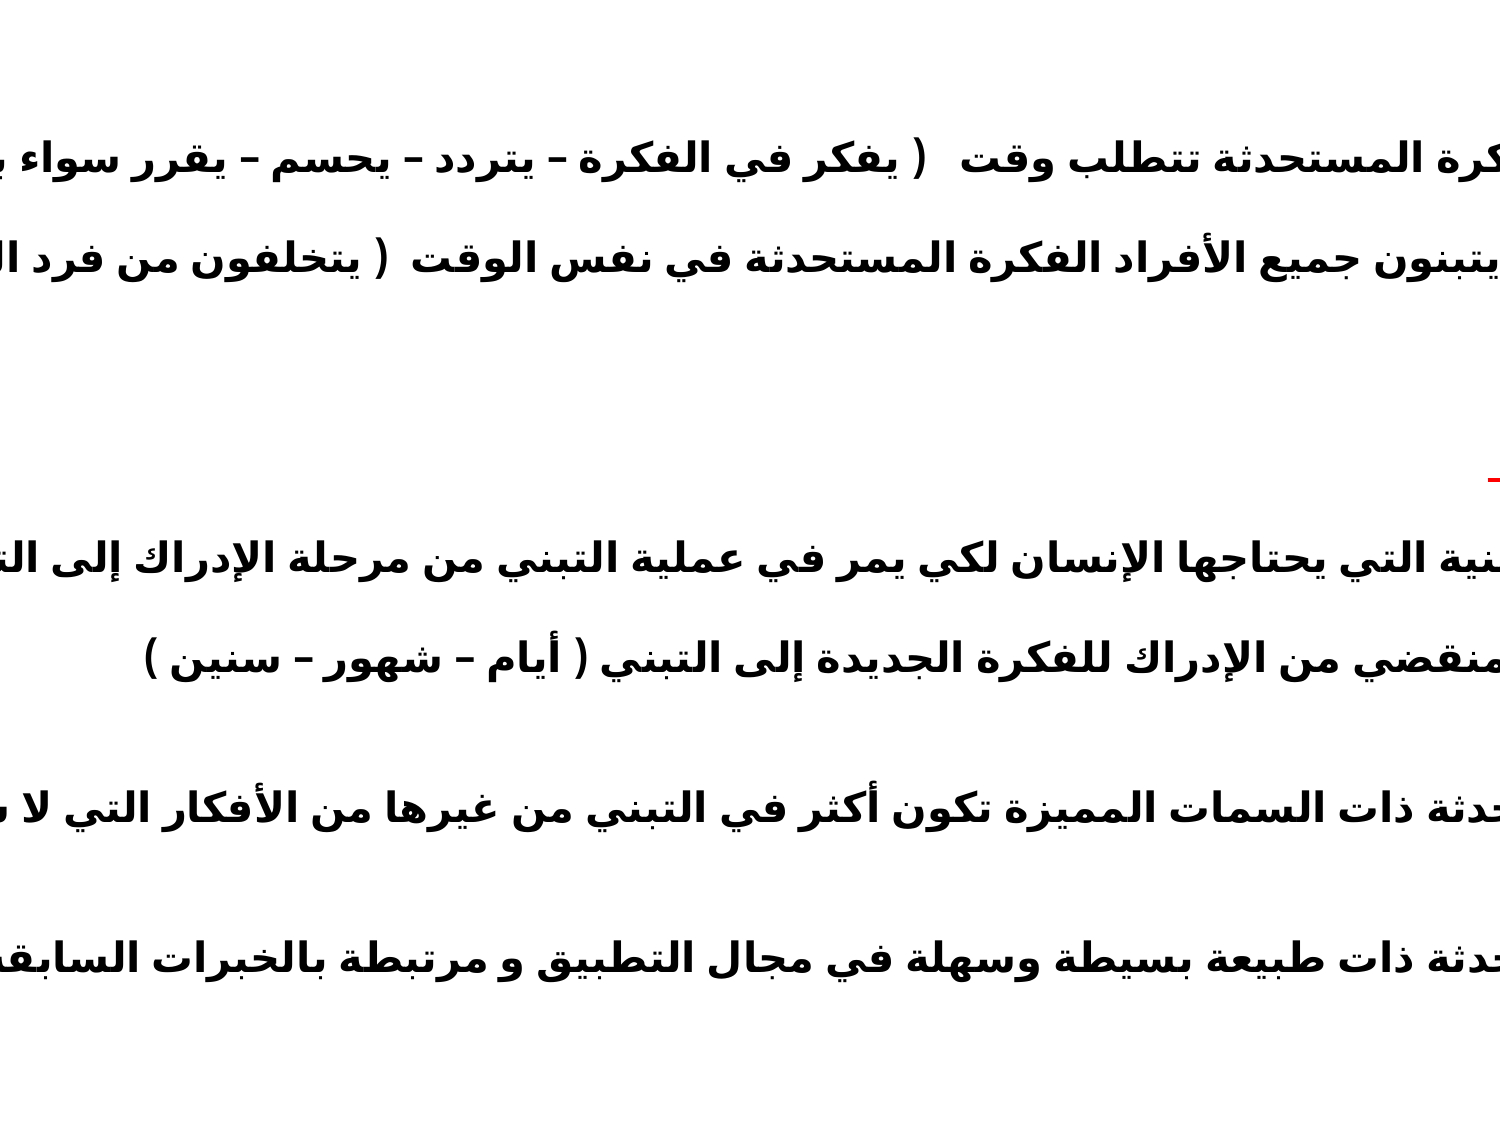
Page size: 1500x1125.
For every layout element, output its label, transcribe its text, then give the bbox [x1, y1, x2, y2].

text_box عنصر الزمن : عملية تبني الفكرة المستحدثة تتطلب وقت ( يفكر في الفكرة – يتردد – يحسم – يقرر سواء بالقبول او بالرفض ) لا يتبنون جميع الأفراد الفكرة المستحدثة في نفس الوقت ( يتخلفون من فرد الى آخر ) 1- فترة التبني : هي الفترة الزمنية التي يحتاجها الإنسان لكي يمر في عملية التبني من مرحلة الإدراك إلى التبني الكامل يقاس الزمن المنقضي من الإدراك للفكرة الجديدة إلى التبني ( أيام – شهور – سنين ) الأفكار المستحدثة ذات السمات المميزة تكون أكثر في التبني من غيرها من الأفكار التي لا سمات لها الأفكار المستحدثة ذات طبيعة بسيطة وسهلة في مجال التطبيق و مرتبطة بالخبرات السابقة أسرع في التبني [0, 23, 1500, 1089]
